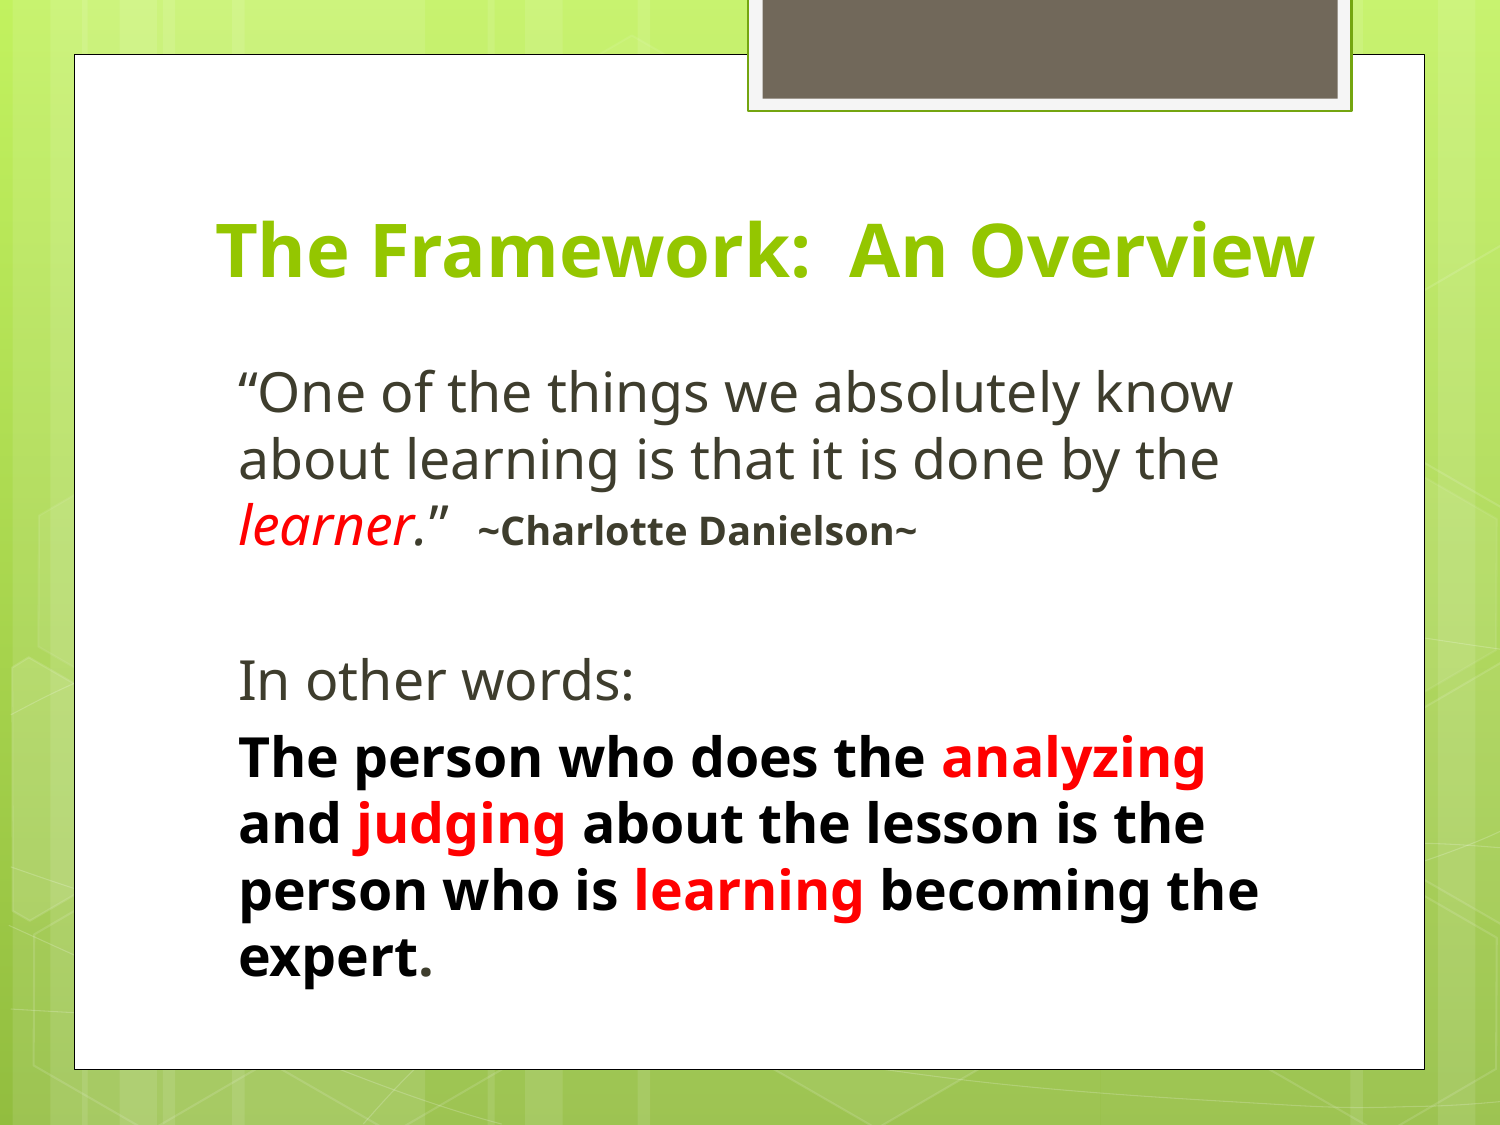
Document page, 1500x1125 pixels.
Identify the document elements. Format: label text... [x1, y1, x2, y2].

title The Framework: An Overview [200, 112, 1353, 300]
list “One of the things we absolutely know about learning is that it is done by the learner.” ~Charlotte Danielson~ In other words: The person who does the analyzing and judging about the lesson is the person who is learning becoming the expert. [212, 350, 1325, 1000]
